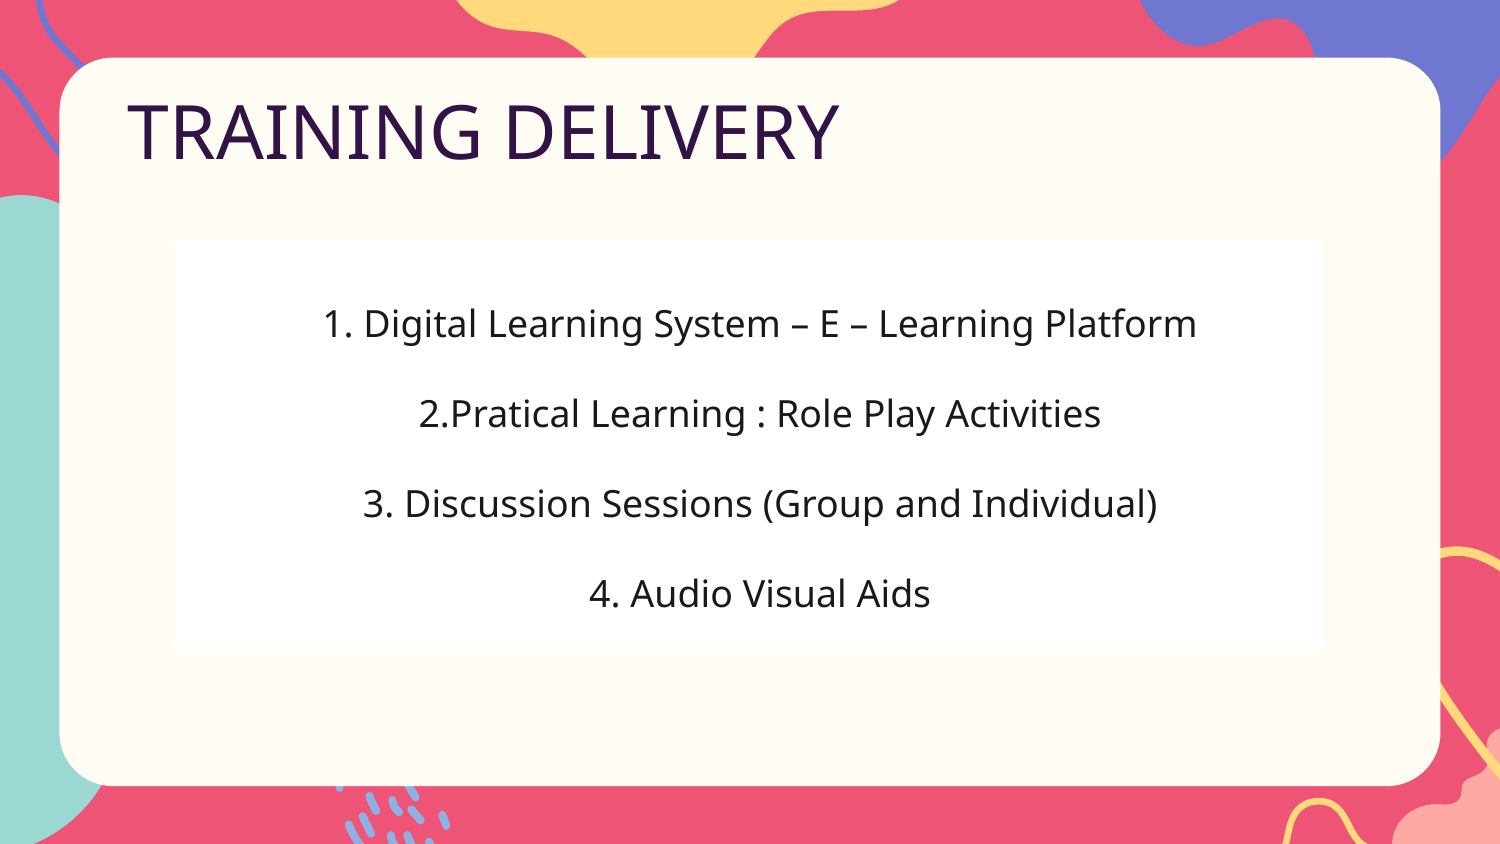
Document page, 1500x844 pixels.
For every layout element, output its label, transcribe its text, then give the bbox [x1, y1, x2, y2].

text_box 1. Digital Learning System – E – Learning Platform 2.Pratical Learning : Role Play Activities 3. Discussion Sessions (Group and Individual) 4. Audio Visual Aids [173, 239, 1325, 650]
title TRAINING DELIVERY [93, 90, 1405, 170]
